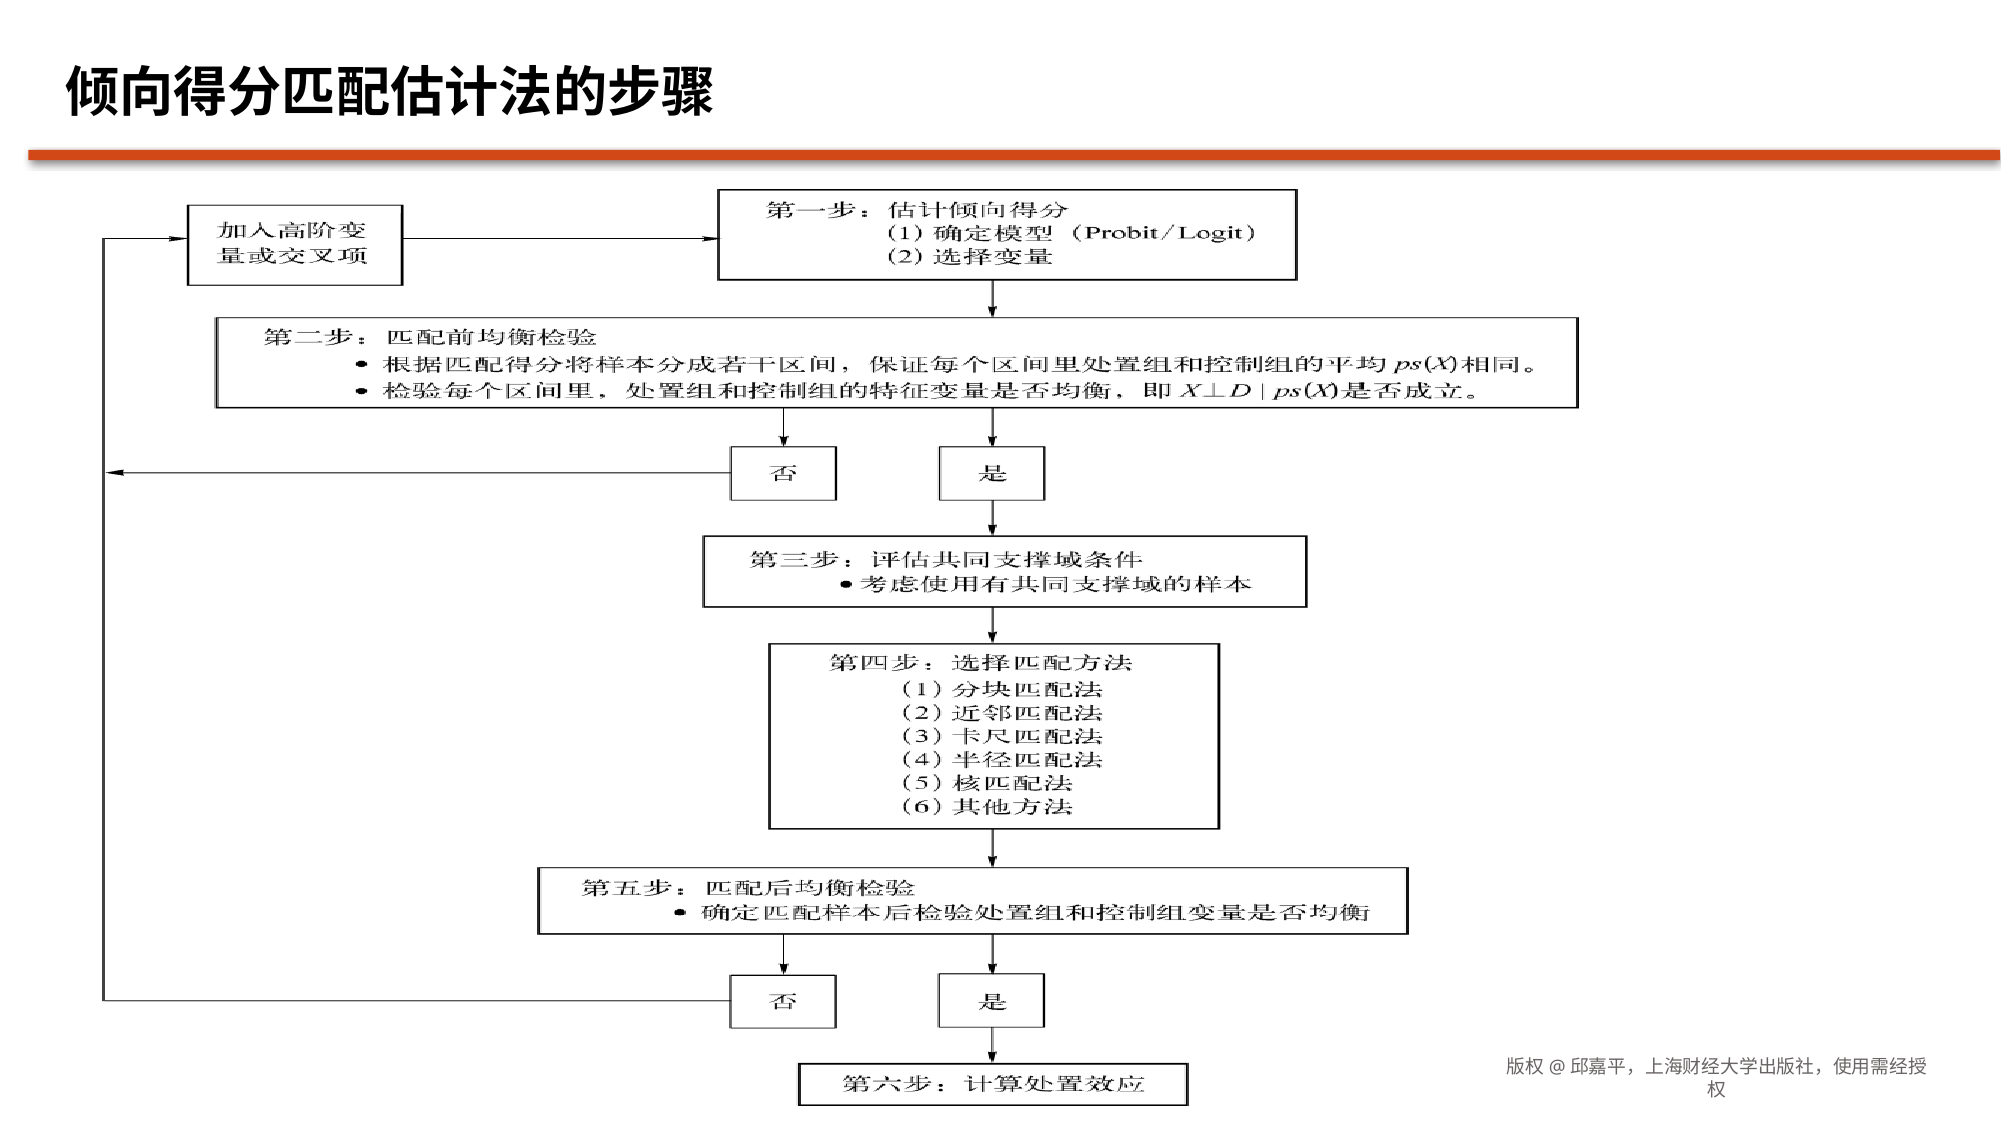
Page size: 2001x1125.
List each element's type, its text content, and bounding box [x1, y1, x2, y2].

footer 版权@邱嘉平，上海财经大学出版社，使用需经授权 [1657, 1046, 1950, 1109]
picture [83, 174, 1652, 1107]
title 倾向得分匹配估计法的步骤 [50, 50, 1825, 138]
